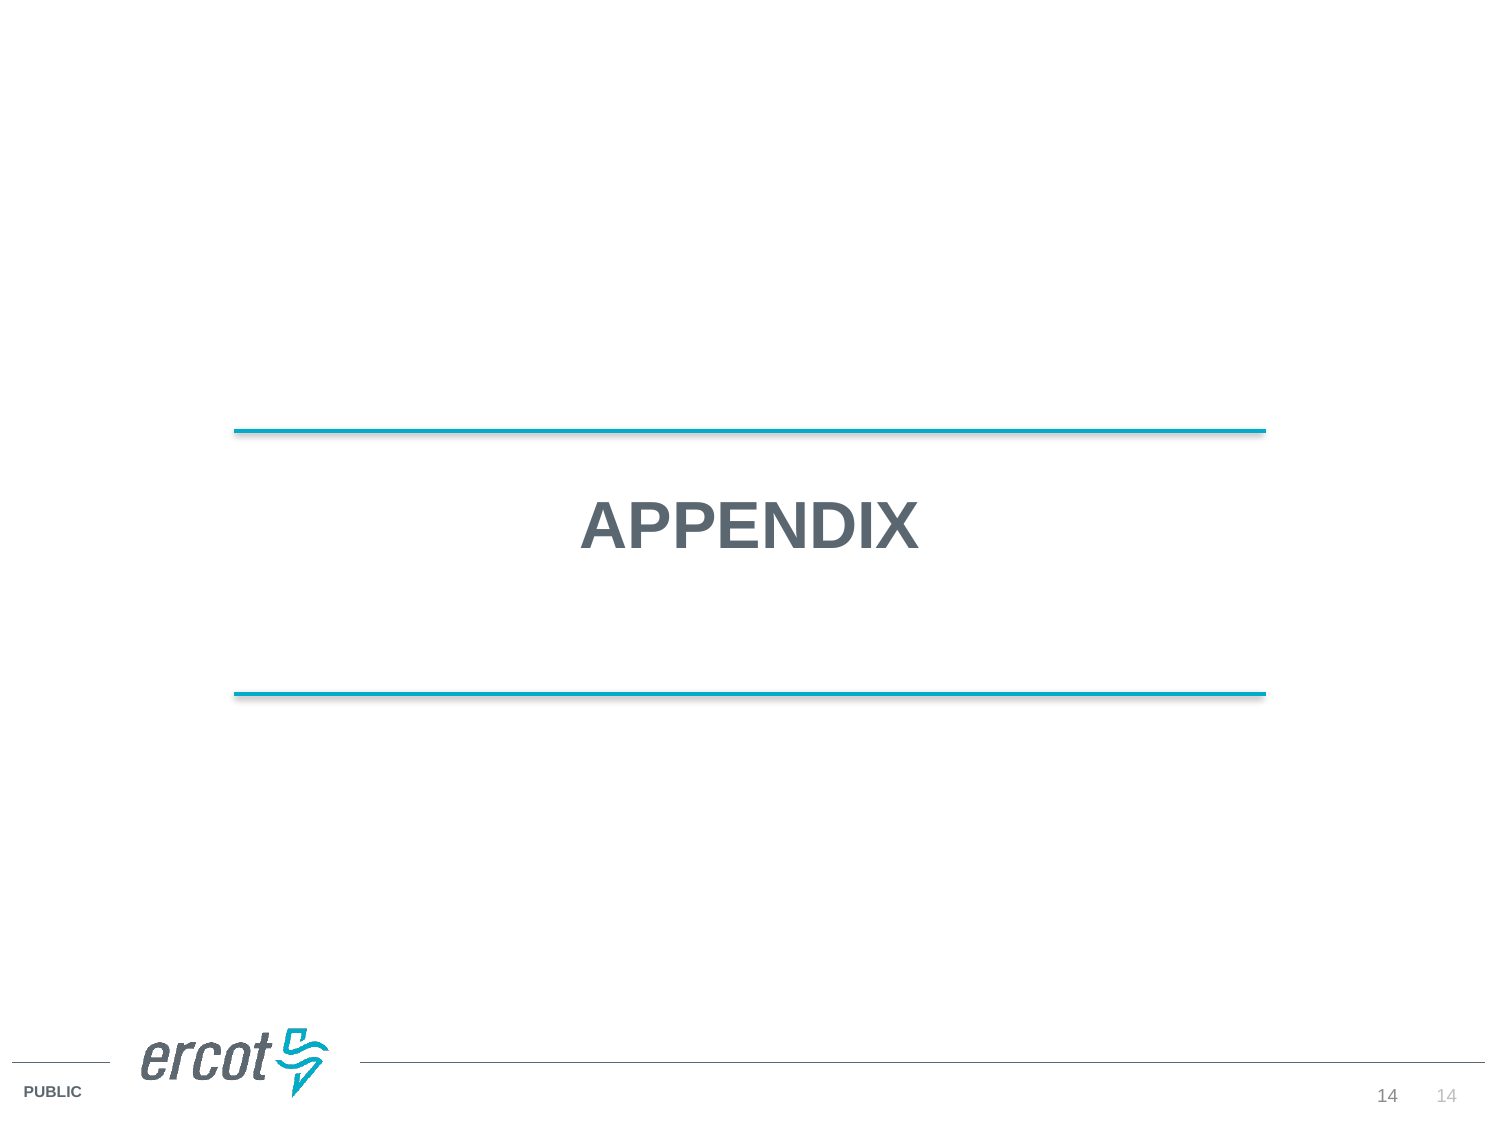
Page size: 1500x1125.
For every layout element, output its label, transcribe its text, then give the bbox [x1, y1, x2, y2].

slide_number 14 [1350, 1077, 1425, 1113]
list Appendix [234, 474, 1266, 638]
picture [137, 1024, 332, 1100]
